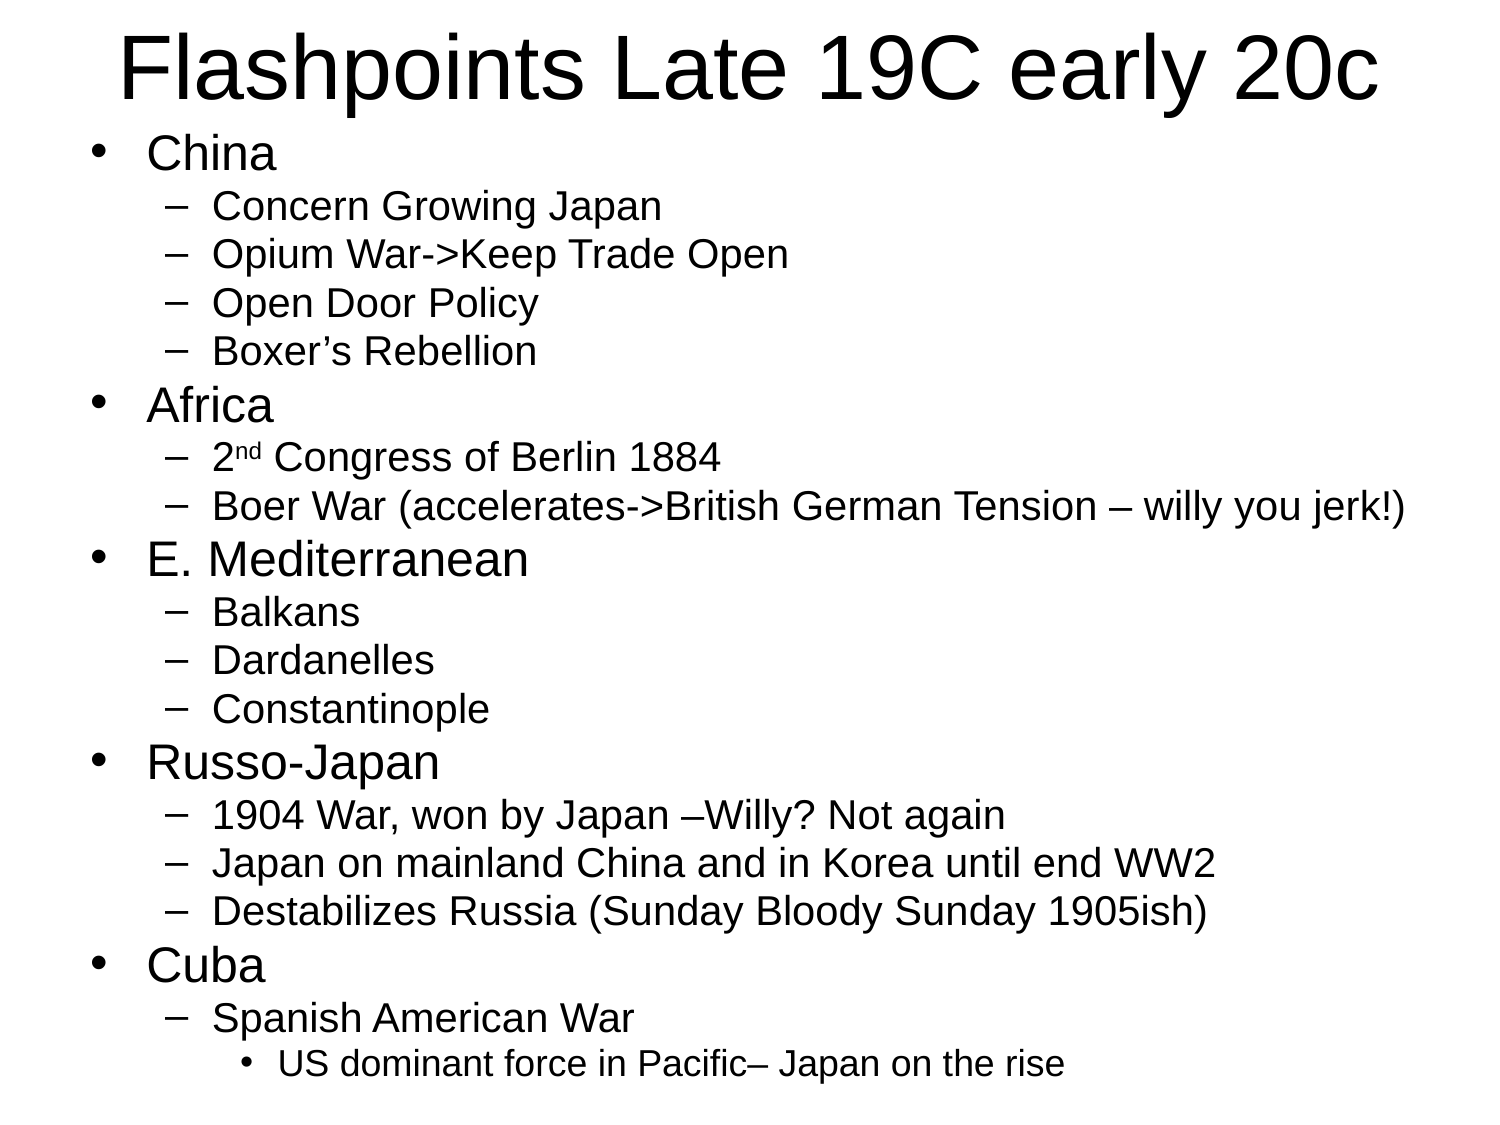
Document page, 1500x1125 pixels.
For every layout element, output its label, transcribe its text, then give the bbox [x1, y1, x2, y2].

list China Concern Growing Japan Opium War->Keep Trade Open Open Door Policy Boxer’s Rebellion Africa 2nd Congress of Berlin 1884 Boer War (accelerates->British German Tension – willy you jerk!) E. Mediterranean Balkans Dardanelles Constantinople Russo-Japan 1904 War, won by Japan –Willy? Not again Japan on mainland China and in Korea until end WW2 Destabilizes Russia (Sunday Bloody Sunday 1905ish) Cuba Spanish American War US dominant force in Pacific– Japan on the rise [75, 125, 1425, 1100]
title Flashpoints Late 19C early 20c [75, 0, 1425, 125]
